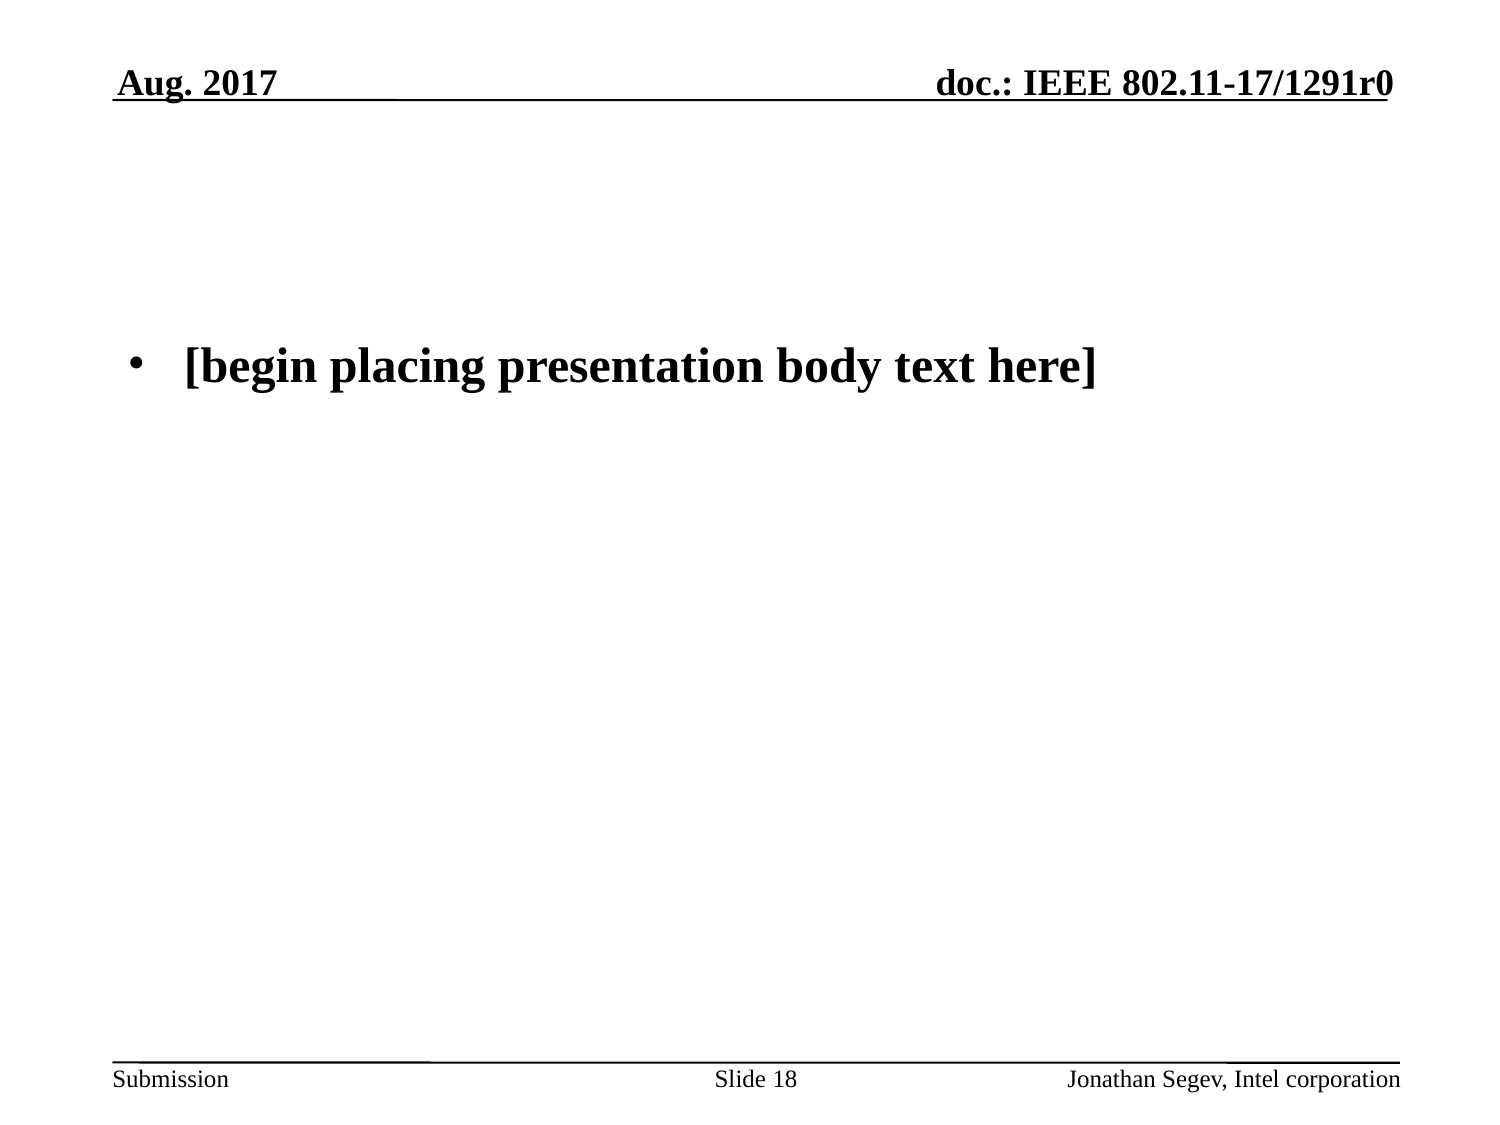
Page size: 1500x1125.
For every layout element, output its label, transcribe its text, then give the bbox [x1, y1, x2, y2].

footer Jonathan Segev, Intel corporation [1031, 1061, 1402, 1093]
slide_number Slide 18 [712, 1061, 800, 1123]
list [begin placing presentation body text here] [112, 324, 1388, 1001]
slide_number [116, 58, 507, 104]
